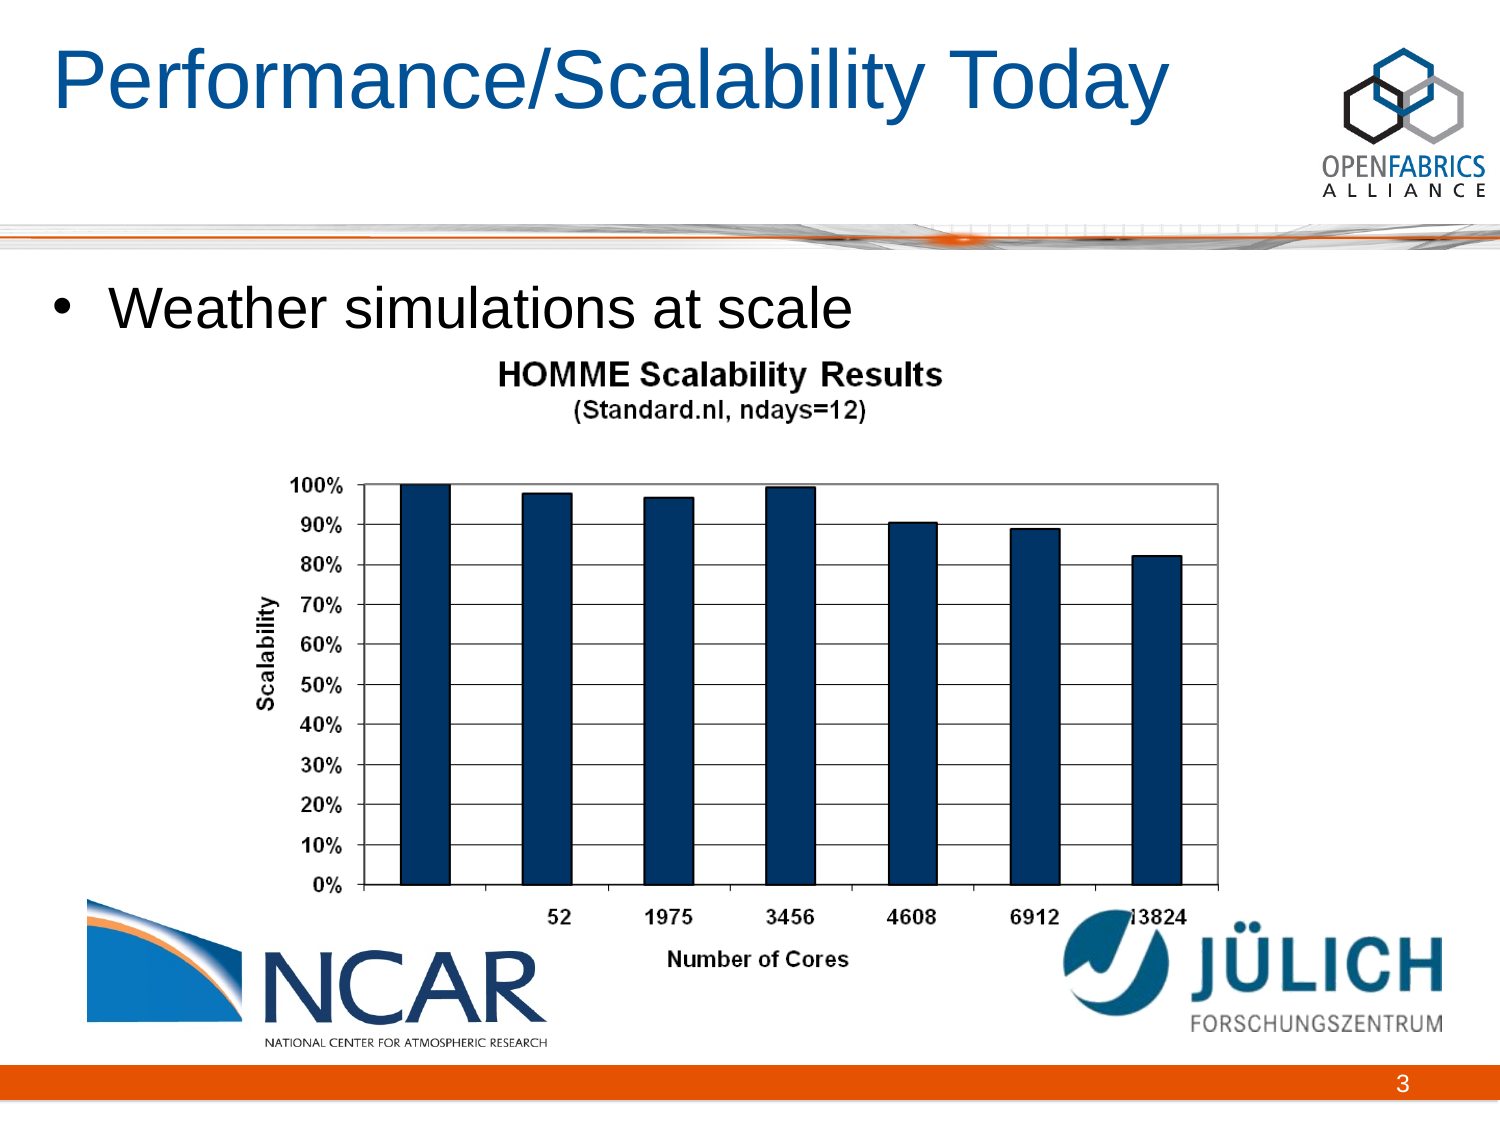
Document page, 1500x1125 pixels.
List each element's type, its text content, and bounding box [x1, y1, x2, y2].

picture [1312, 37, 1494, 219]
slide_number 3 [1074, 1052, 1425, 1113]
picture [0, 224, 1500, 236]
title Performance/Scalability Today [37, 12, 1313, 138]
picture [0, 239, 1500, 250]
picture [87, 324, 1442, 1048]
list Weather simulations at scale [37, 262, 1388, 1026]
